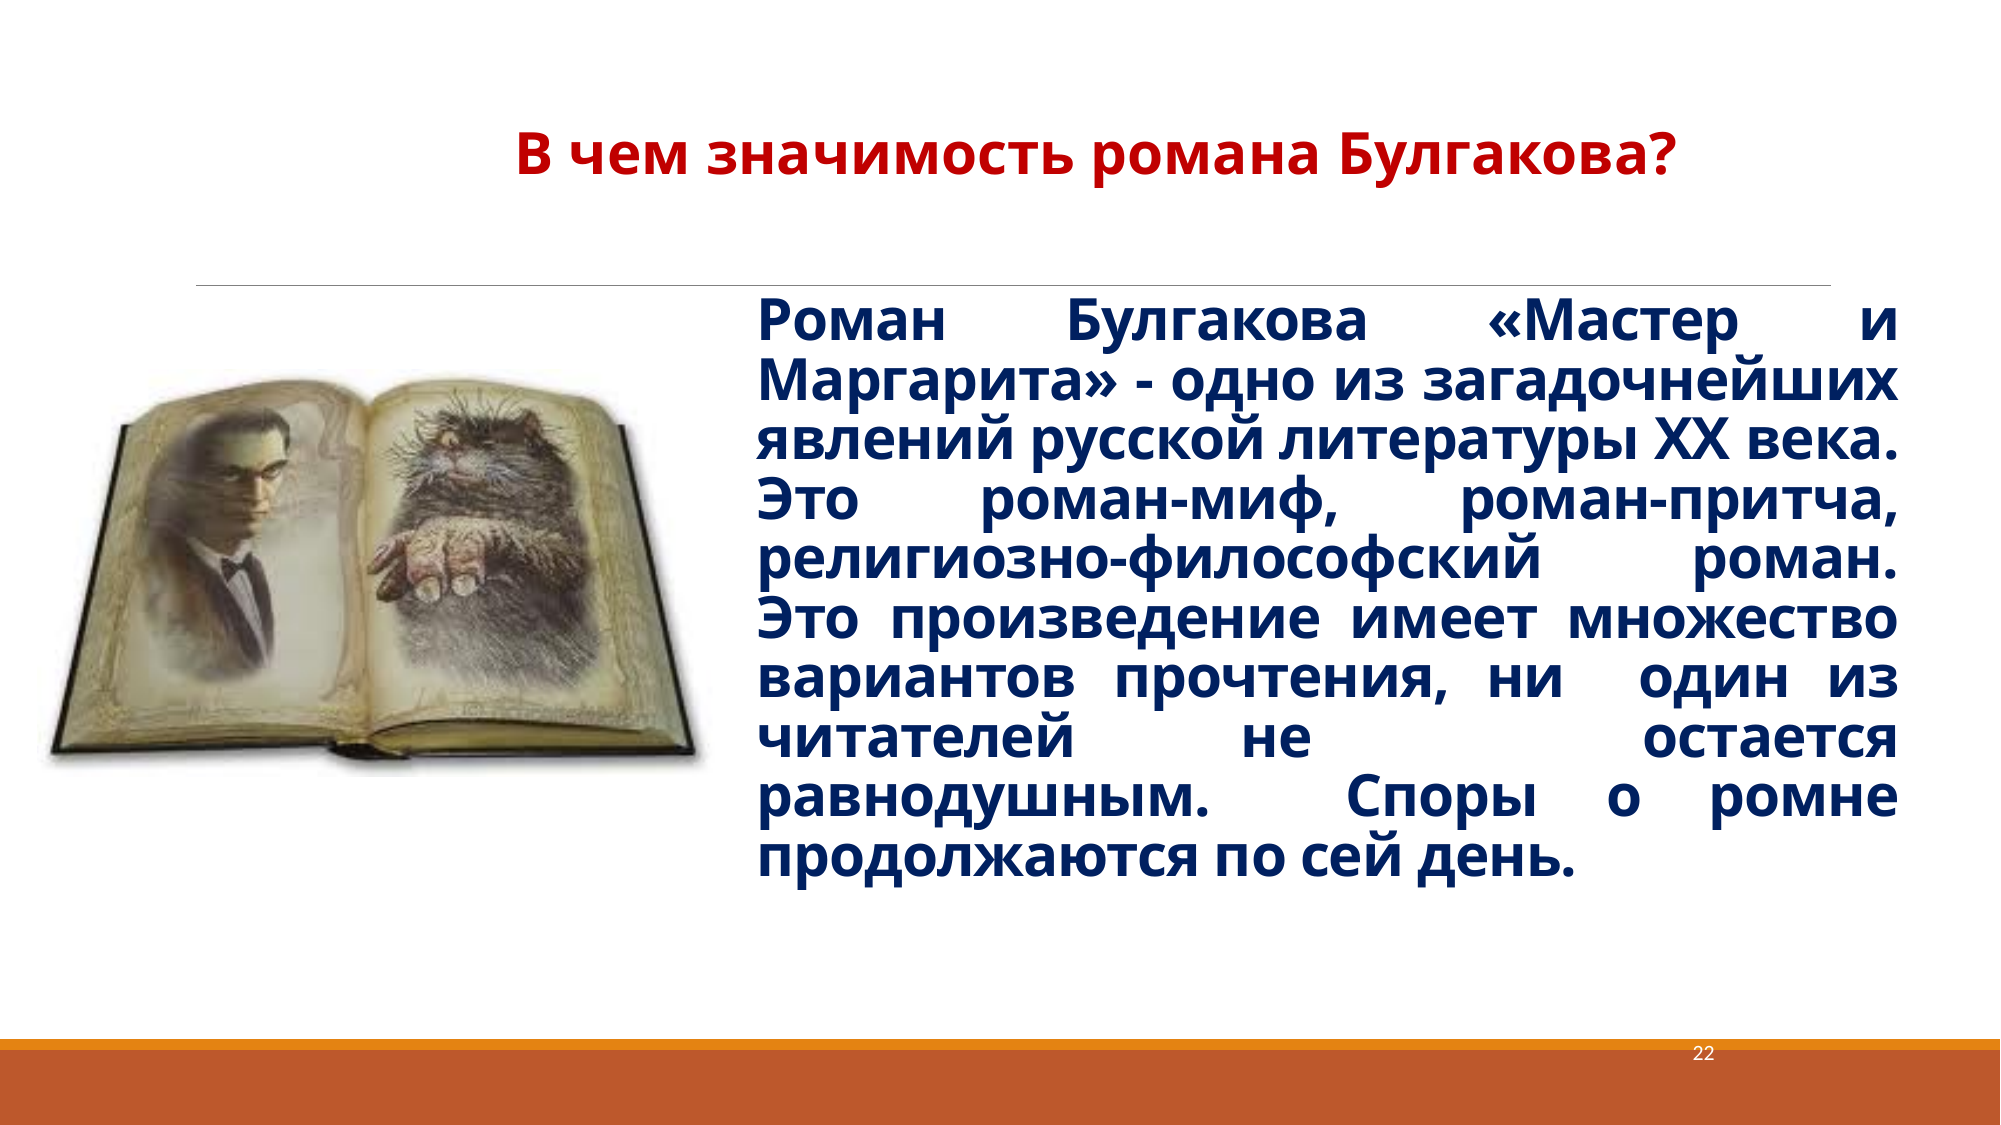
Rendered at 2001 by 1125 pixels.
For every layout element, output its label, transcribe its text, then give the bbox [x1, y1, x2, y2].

title Роман Булгакова «Мастер и Маргарита» - одно из загадочнейших явлений русской литературы XX века. Это роман-миф, роман-притча, религиозно-философский роман. Это произведение имеет множество вариантов прочтения, ни один из читателей не остается равнодушным. Споры о ромне продолжаются по сей день. [741, 777, 1914, 896]
list В чем значимость романа Булгакова? [263, 116, 1914, 777]
picture [36, 368, 716, 778]
slide_number 22 [1629, 1014, 1730, 1089]
